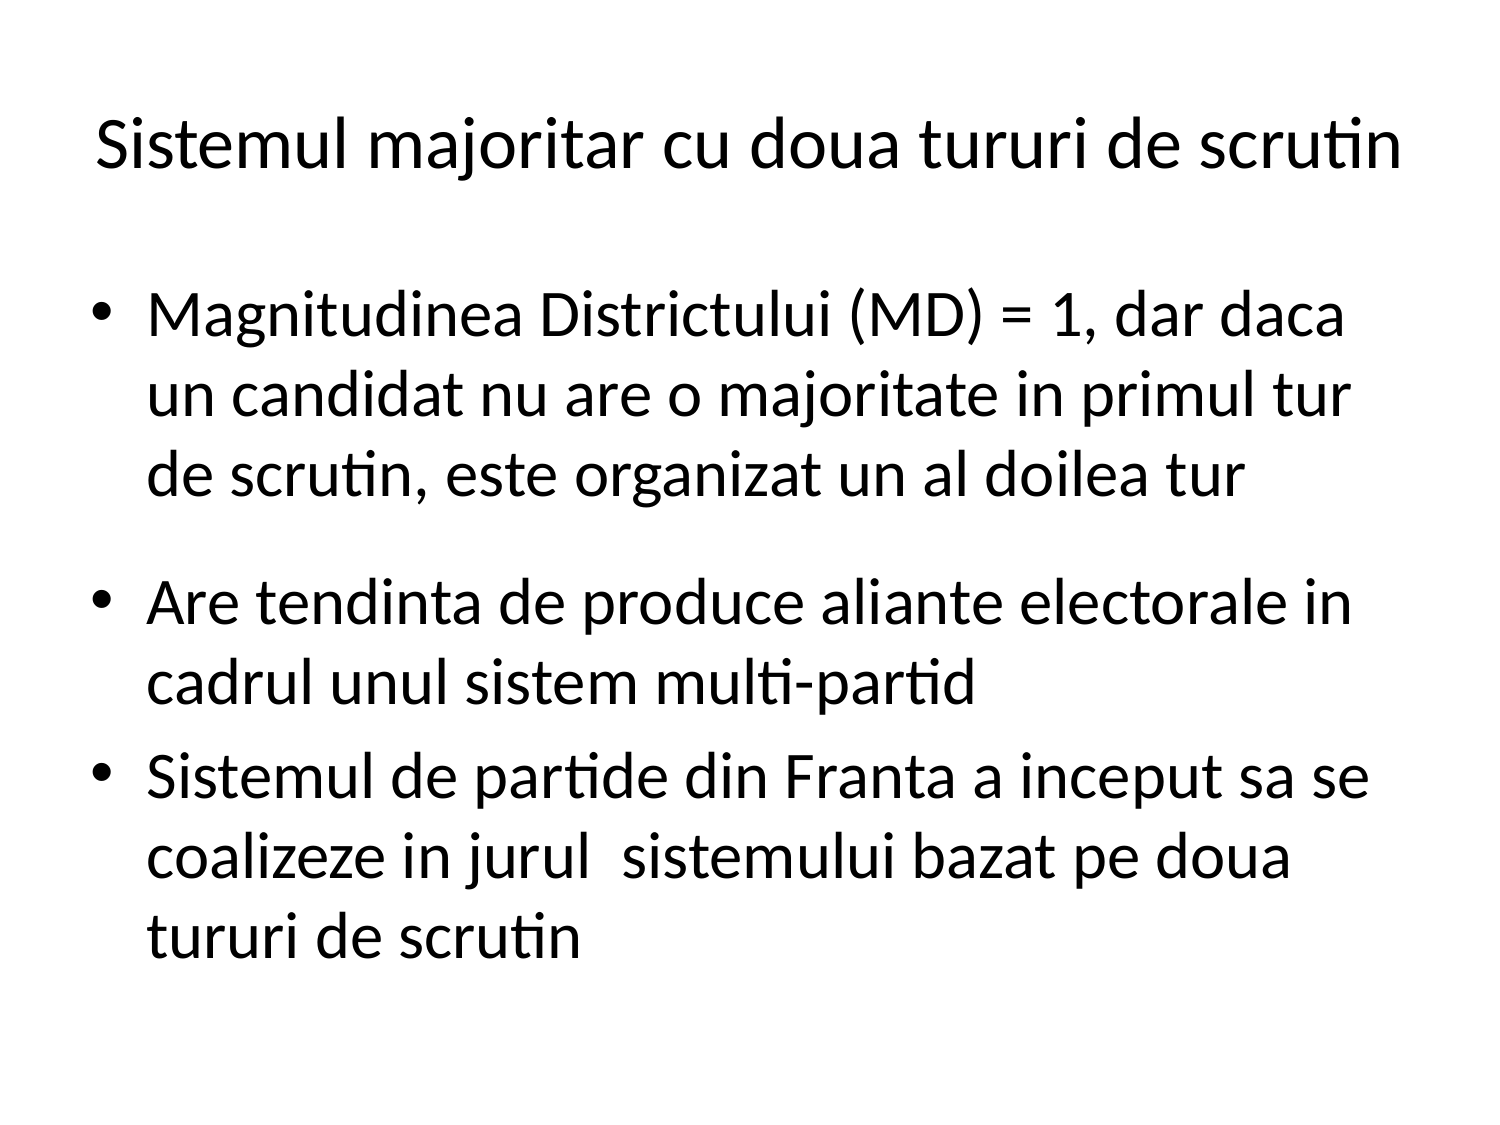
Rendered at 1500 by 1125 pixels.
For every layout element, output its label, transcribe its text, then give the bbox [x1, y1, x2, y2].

title Sistemul majoritar cu doua tururi de scrutin [75, 45, 1425, 233]
list Magnitudinea Districtului (MD) = 1, dar daca un candidat nu are o majoritate in primul tur de scrutin, este organizat un al doilea tur Are tendinta de produce aliante electorale in cadrul unul sistem multi-partid Sistemul de partide din Franta a inceput sa se coalizeze in jurul sistemului bazat pe doua tururi de scrutin [75, 262, 1425, 1005]
